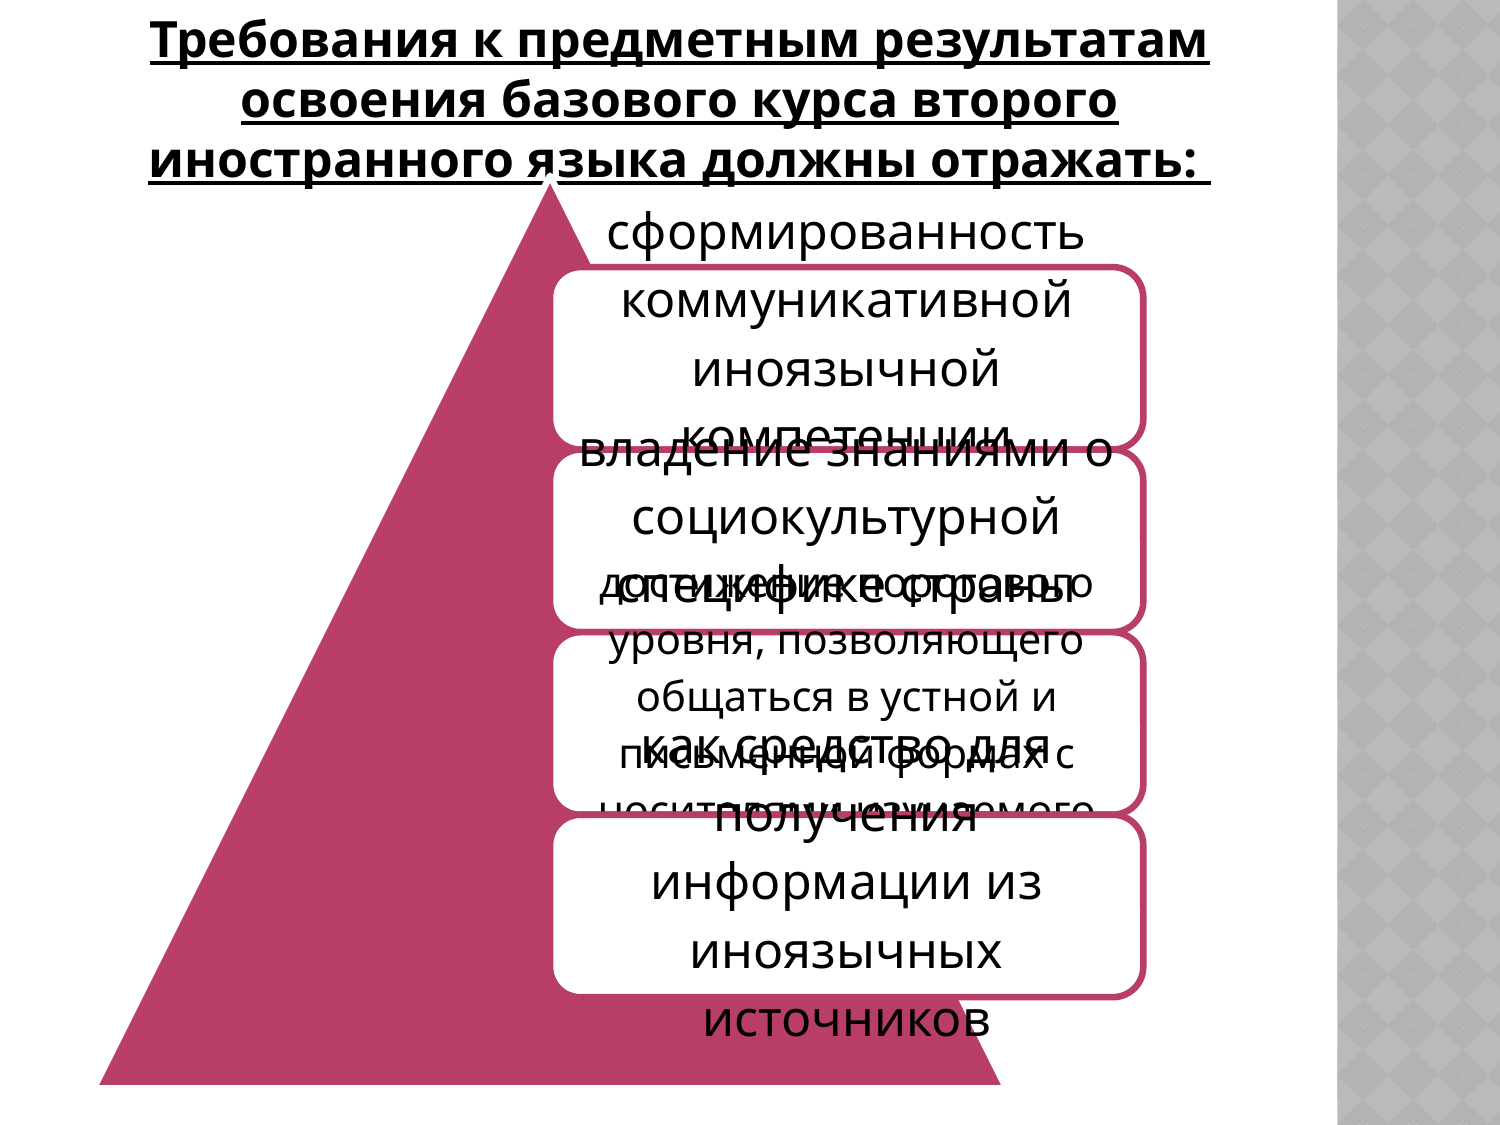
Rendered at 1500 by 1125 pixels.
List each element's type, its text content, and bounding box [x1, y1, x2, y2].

text_box Требования к предметным результатам освоения базового курса второго иностранного языка должны отражать: [46, 0, 1313, 195]
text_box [93, 175, 1349, 1089]
